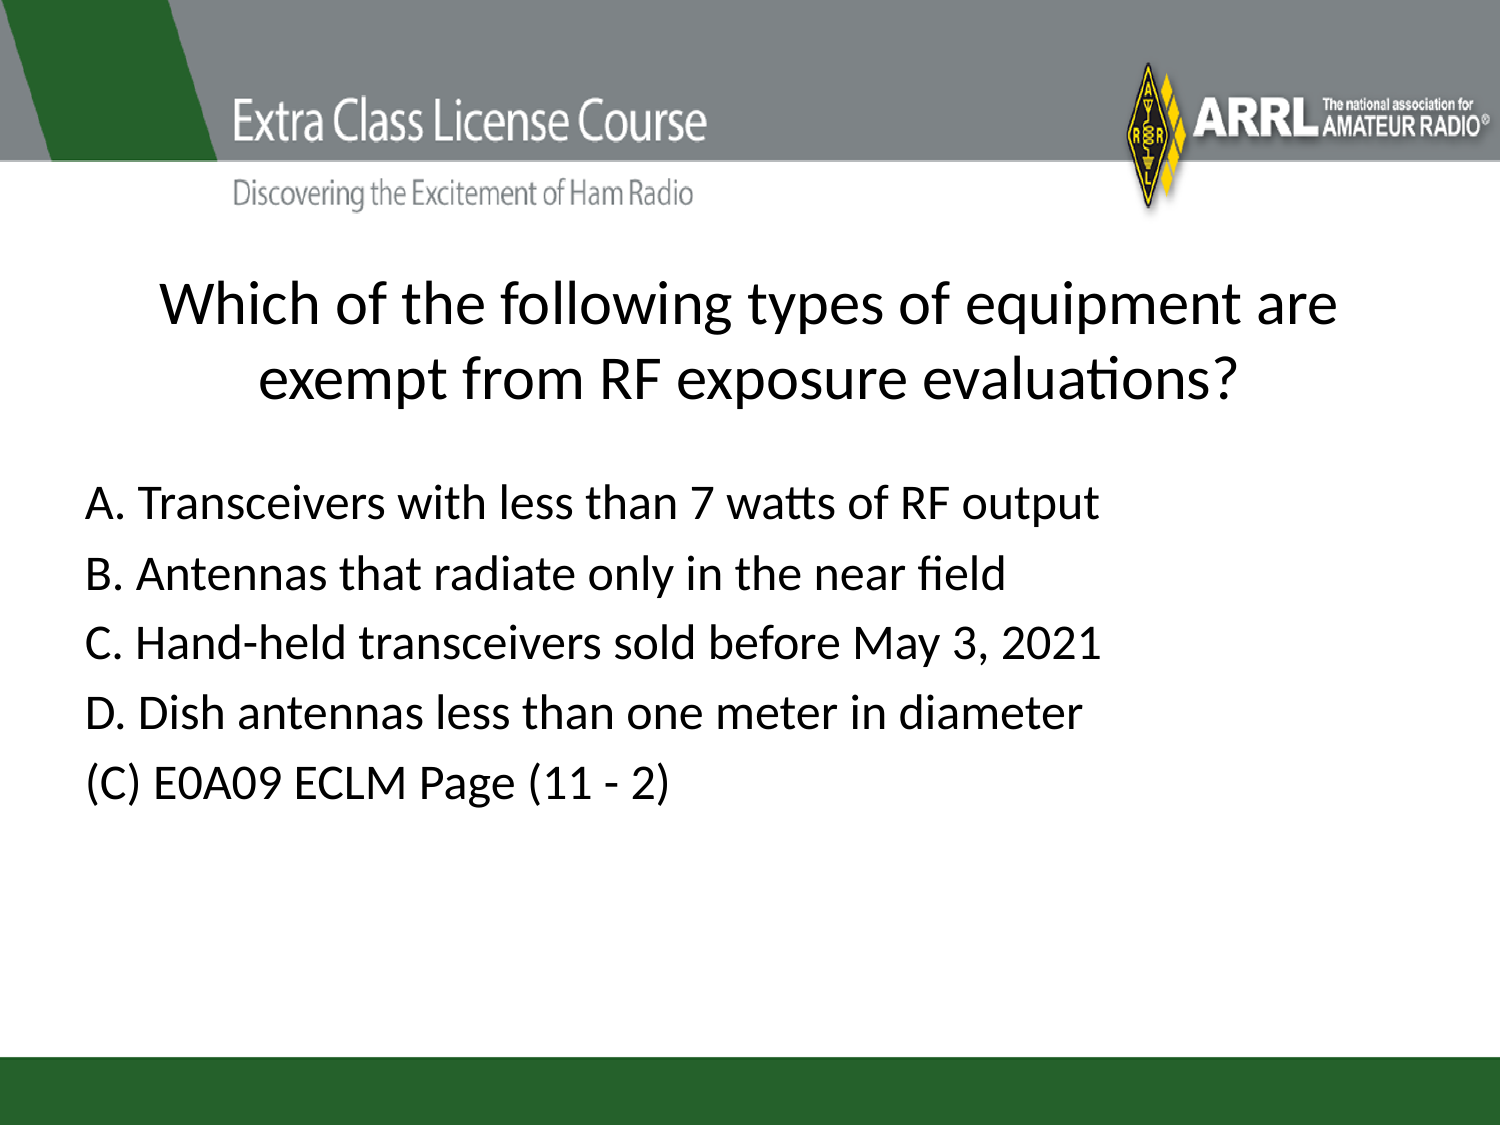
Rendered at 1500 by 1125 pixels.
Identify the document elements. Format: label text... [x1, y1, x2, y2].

picture [0, 0, 1500, 1125]
title Which of the following types of equipment are exempt from RF exposure evaluations? [75, 254, 1425, 435]
list A. Transceivers with less than 7 watts of RF output B. Antennas that radiate only in the near field C. Hand-held transceivers sold before May 3, 2021 D. Dish antennas less than one meter in diameter (C) E0A09 ECLM Page (11 - 2) [70, 462, 1421, 888]
